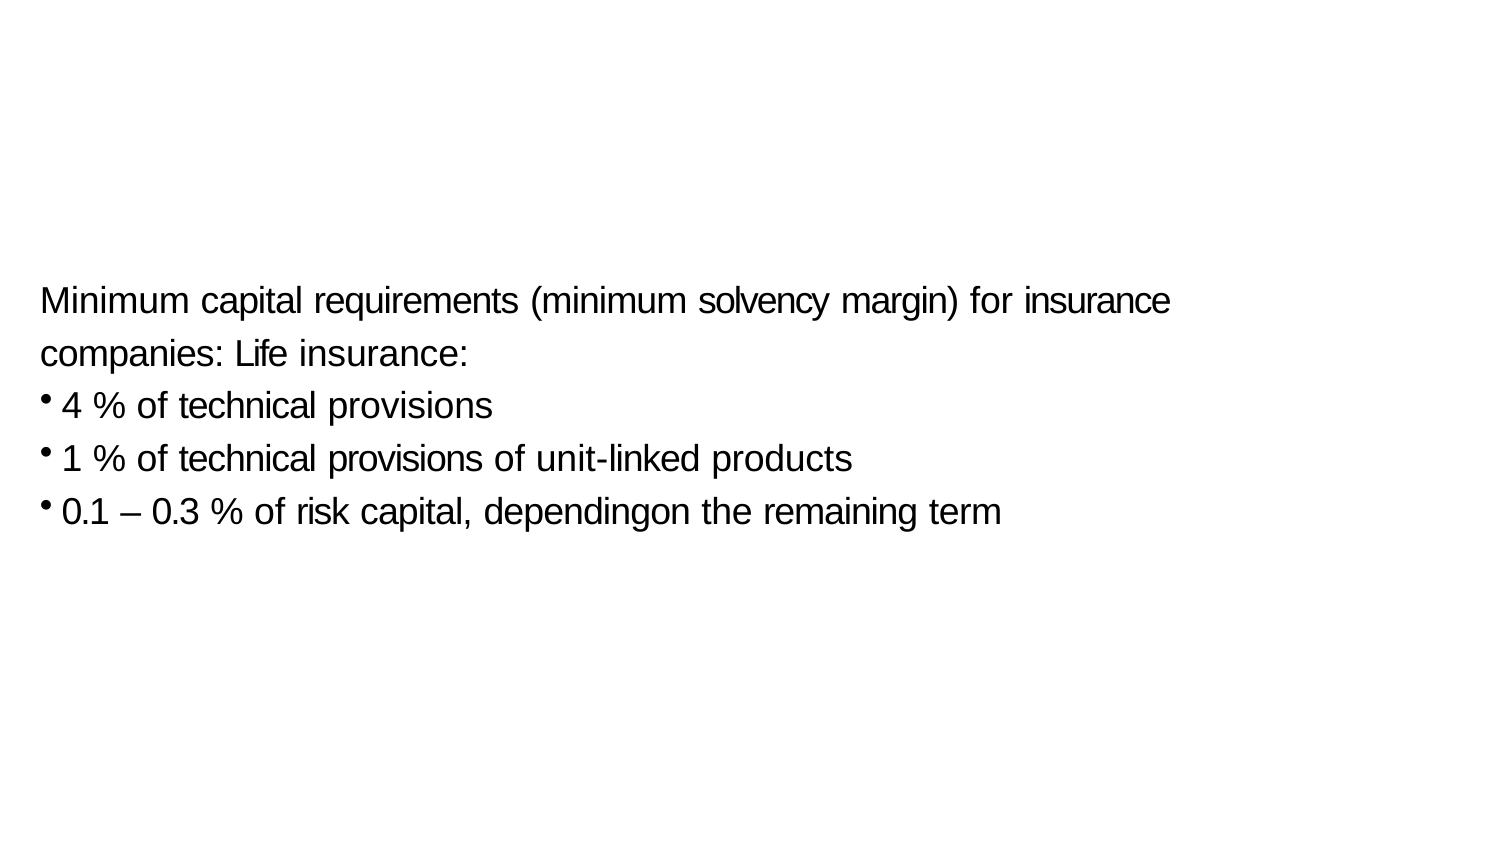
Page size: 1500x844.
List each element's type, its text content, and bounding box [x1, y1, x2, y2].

text_box Minimum capital requirements (minimum solvency margin) for insurance companies: Life insurance: 4 % of technical provisions 1 % of technical provisions of unit-linked products 0.1 – 0.3 % of risk capital, dependingon the remaining term [37, 265, 1343, 533]
